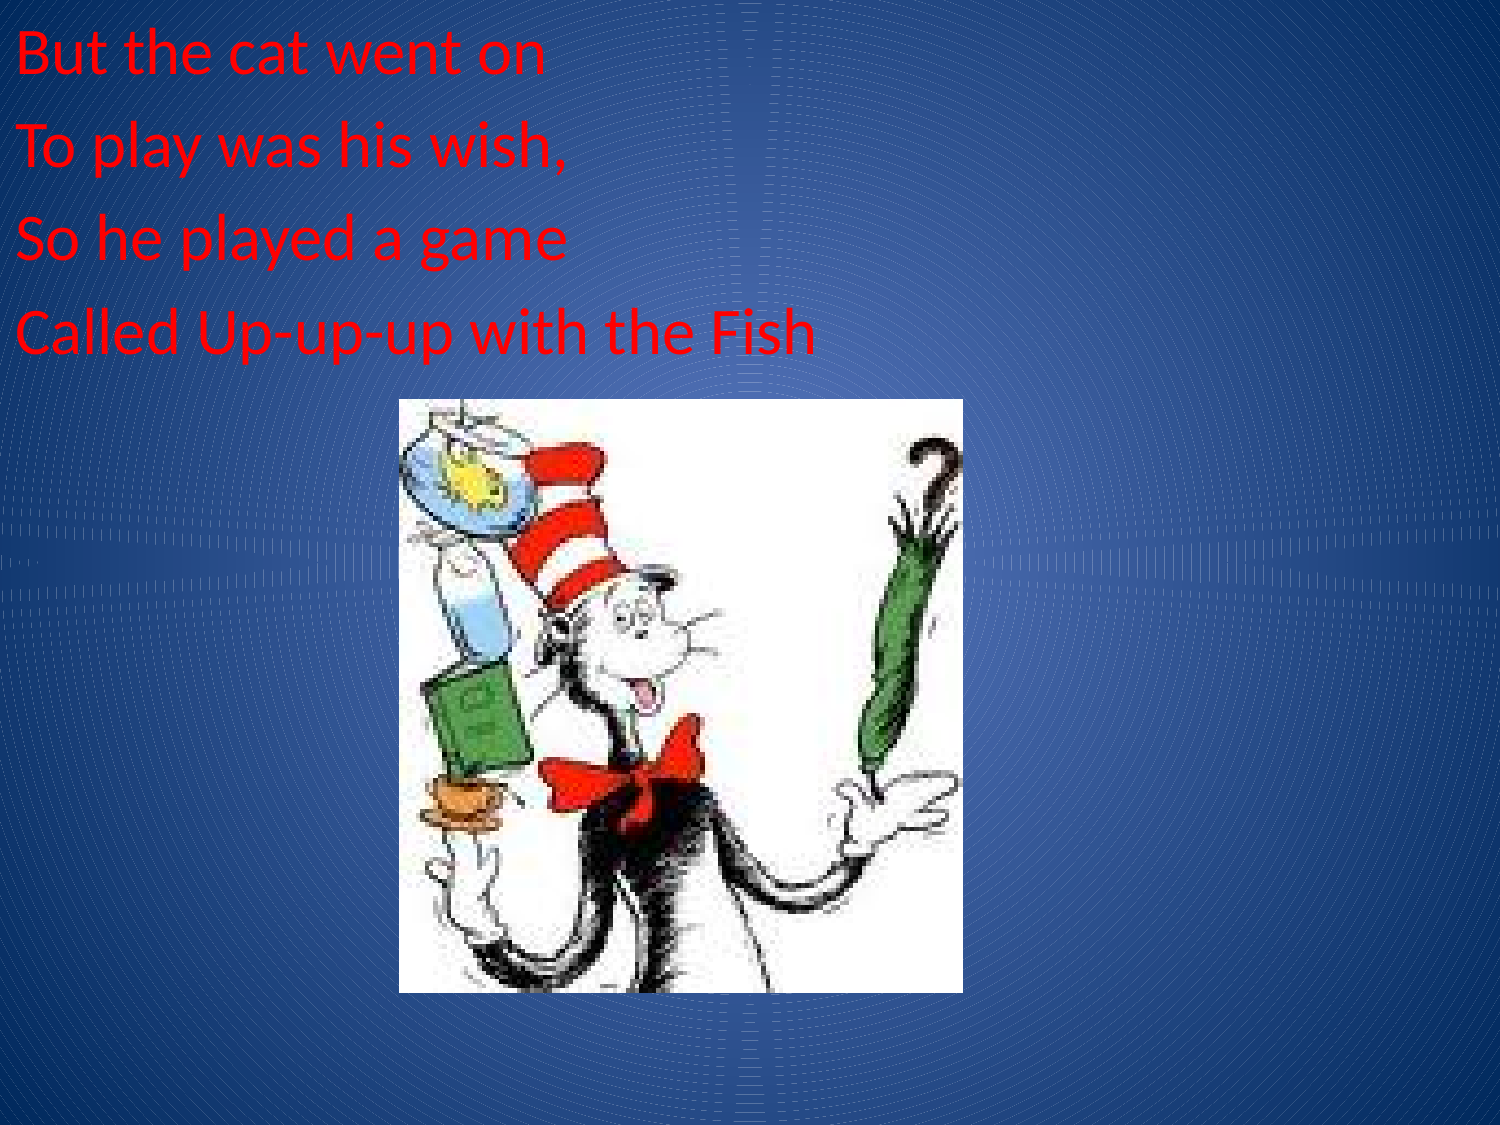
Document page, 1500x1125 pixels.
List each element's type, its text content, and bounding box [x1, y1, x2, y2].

list But the cat went on To play was his wish, So he played a game Called Up-up-up with the Fish [0, 0, 838, 413]
picture [399, 399, 963, 994]
